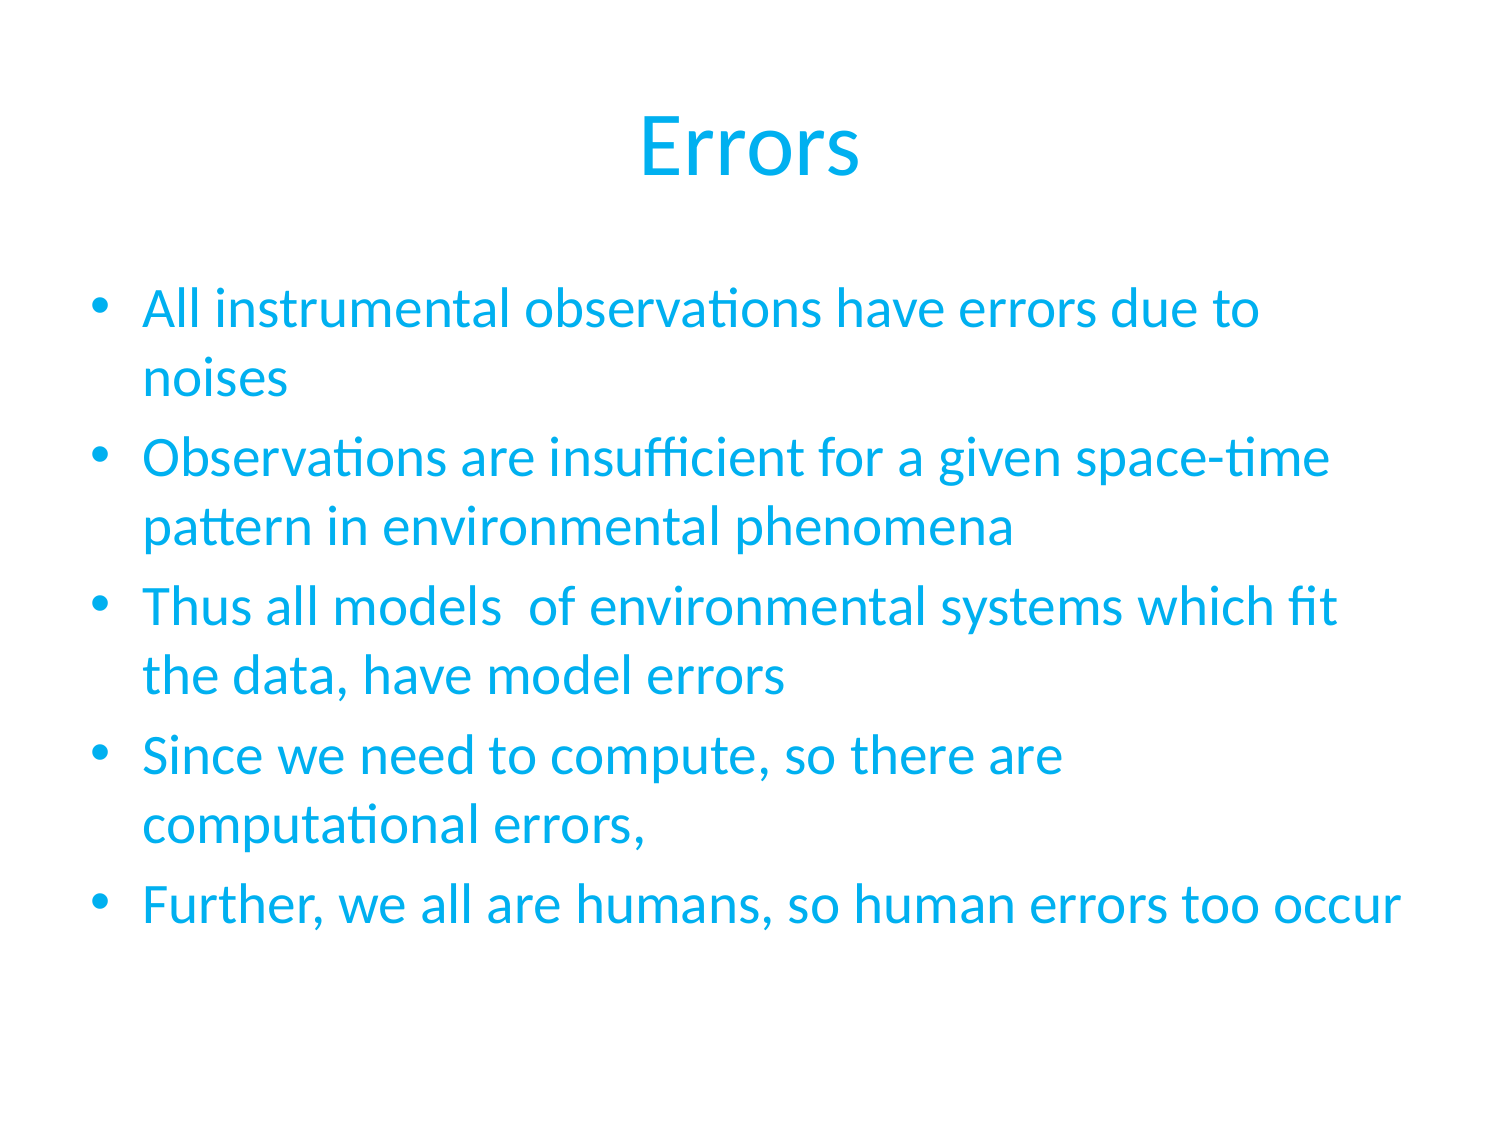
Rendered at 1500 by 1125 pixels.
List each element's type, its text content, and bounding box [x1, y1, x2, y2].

title Errors [75, 45, 1425, 233]
list All instrumental observations have errors due to noises Observations are insufficient for a given space-time pattern in environmental phenomena Thus all models of environmental systems which fit the data, have model errors Since we need to compute, so there are computational errors, Further, we all are humans, so human errors too occur [75, 262, 1425, 1005]
